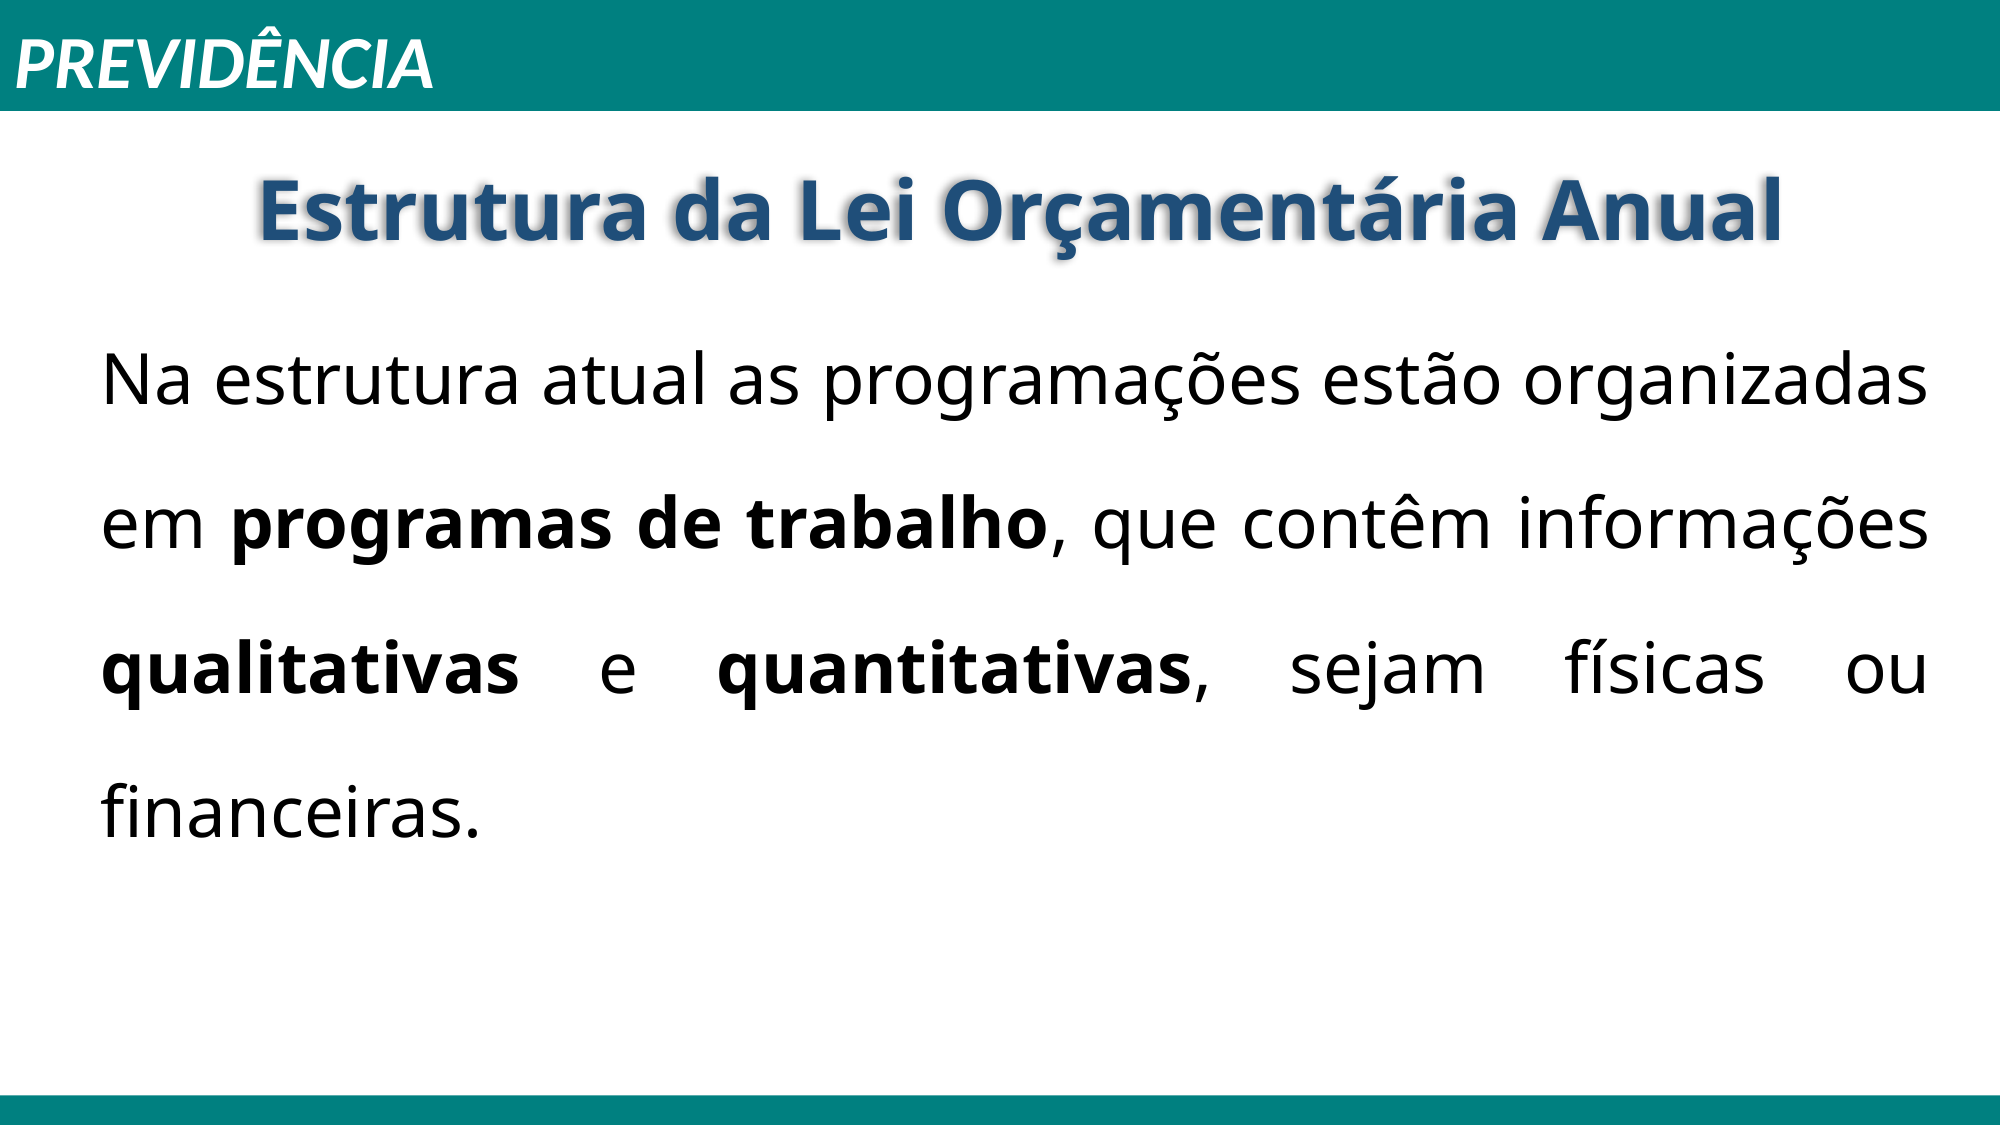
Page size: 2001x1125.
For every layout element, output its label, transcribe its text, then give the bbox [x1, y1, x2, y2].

text_box [0, 1095, 2000, 1125]
text_box Estrutura da Lei Orçamentária Anual [169, 147, 1874, 267]
text_box PREVIDÊNCIA [0, 0, 2000, 111]
list Na estrutura atual as programações estão organizadas em programas de trabalho, que contêm informações qualitativas e quantitativas, sejam físicas ou financeiras. [85, 266, 1947, 1075]
